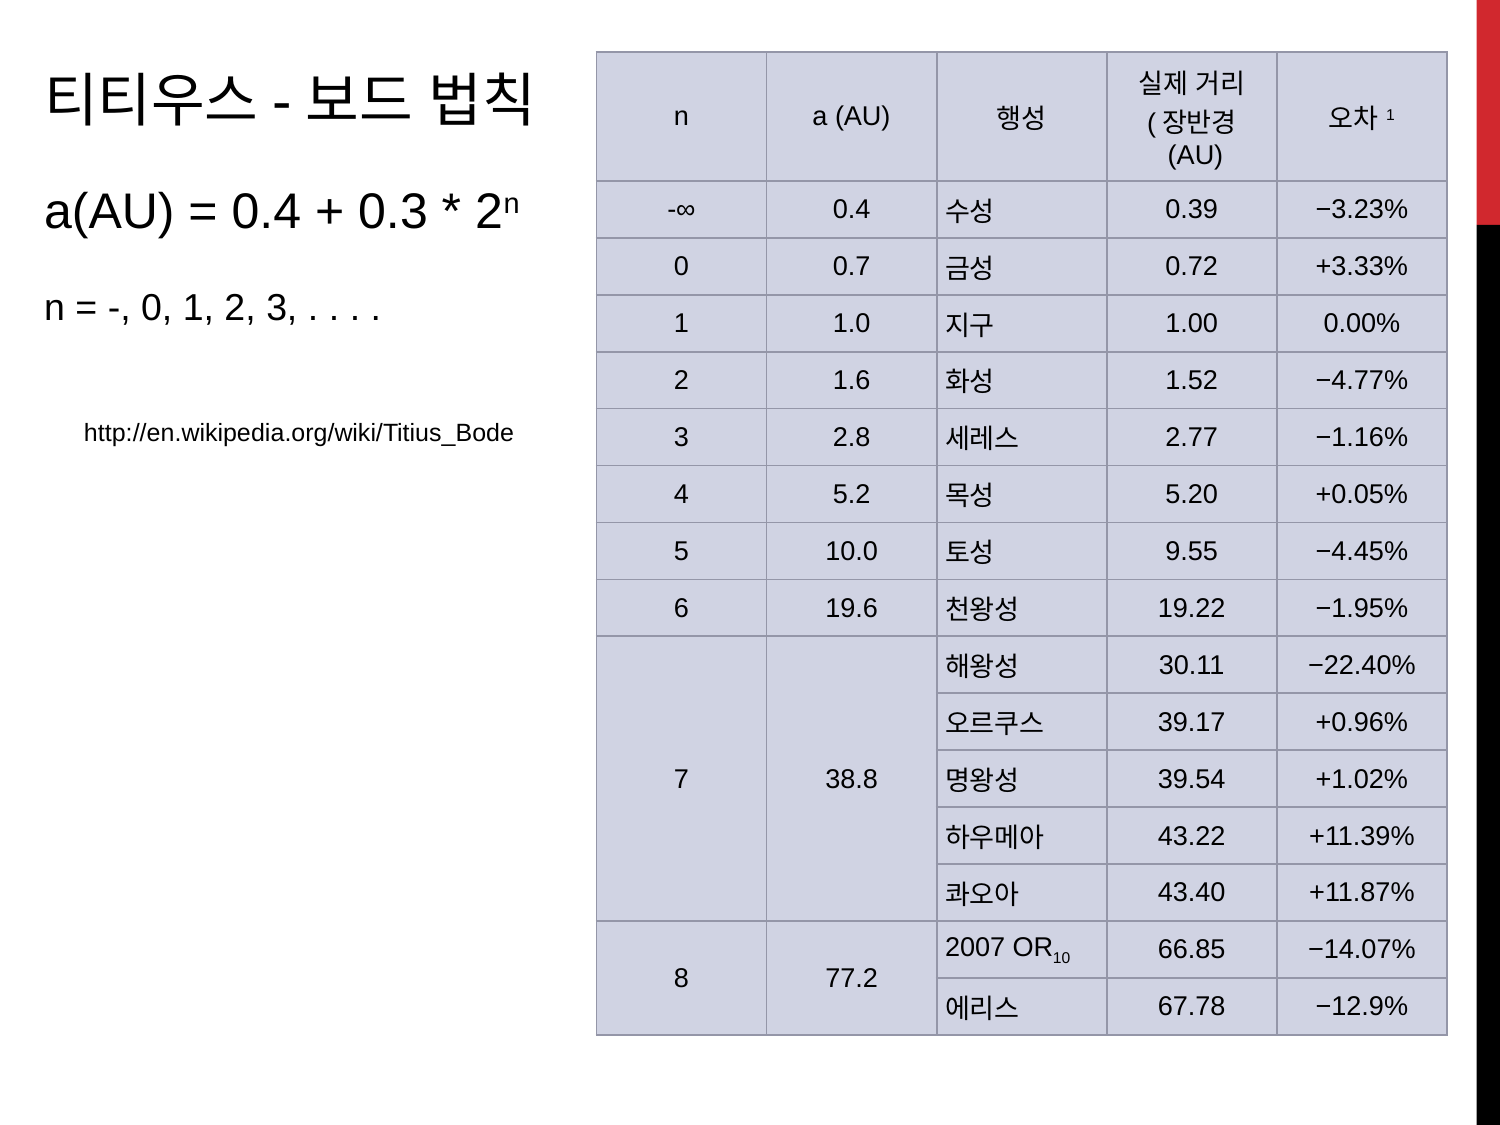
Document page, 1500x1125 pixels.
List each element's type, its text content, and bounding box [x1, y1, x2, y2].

table_cell 1.00 [1108, 296, 1276, 351]
table_cell 0.72 [1108, 239, 1276, 294]
table_cell +11.39% [1278, 808, 1446, 863]
table_cell 오르쿠스 [938, 694, 1106, 749]
table_cell 19.22 [1108, 580, 1276, 635]
table_cell 금성 [938, 239, 1106, 294]
table_cell 5.20 [1108, 466, 1276, 522]
table_cell 하우메아 [938, 808, 1106, 863]
table_cell 0.39 [1108, 182, 1276, 237]
table_cell 19.6 [767, 580, 936, 635]
table_cell −14.07% [1278, 922, 1446, 977]
table_cell 1 [597, 296, 766, 351]
table_cell +0.96% [1278, 694, 1446, 749]
table_cell 수성 [938, 182, 1106, 237]
table_cell 지구 [938, 296, 1106, 351]
table_cell 6 [597, 580, 766, 635]
table_cell +0.05% [1278, 466, 1446, 522]
table_cell 명왕성 [938, 751, 1106, 806]
table_cell 9.55 [1108, 523, 1276, 579]
table_header 오차1 [1278, 53, 1446, 180]
table_cell 38.8 [767, 637, 936, 920]
table_header 행성 [938, 53, 1106, 180]
table_cell 2007 OR10 [938, 922, 1106, 977]
table_cell 0.4 [767, 182, 936, 237]
table_cell −1.95% [1278, 580, 1446, 635]
table_cell 1.6 [767, 353, 936, 408]
table_cell −22.40% [1278, 637, 1446, 692]
table_cell 4 [597, 466, 766, 522]
table_cell 세레스 [938, 409, 1106, 465]
table_cell 39.17 [1108, 694, 1276, 749]
table_cell +11.87% [1278, 865, 1446, 920]
table_header 실제 거리 (장반경 (AU) [1108, 53, 1276, 180]
table_cell 10.0 [767, 523, 936, 579]
table_cell 콰오아 [938, 865, 1106, 920]
table_cell 8 [597, 922, 766, 1034]
table_cell 3 [597, 409, 766, 465]
table_cell 에리스 [938, 979, 1106, 1034]
table_header a (AU) [767, 53, 936, 180]
table_cell +1.02% [1278, 751, 1446, 806]
table_cell 해왕성 [938, 637, 1106, 692]
table_cell 0.7 [767, 239, 936, 294]
table_cell 43.22 [1108, 808, 1276, 863]
table_cell −12.9% [1278, 979, 1446, 1034]
table_cell 2 [597, 353, 766, 408]
table_cell 66.85 [1108, 922, 1276, 977]
table_cell 5 [597, 523, 766, 579]
table_cell 77.2 [767, 922, 936, 1034]
table_cell +3.33% [1278, 239, 1446, 294]
table_cell −4.77% [1278, 353, 1446, 408]
table_cell −1.16% [1278, 409, 1446, 465]
table_cell 0.00% [1278, 296, 1446, 351]
text_box http://en.wikipedia.org/wiki/Titius_Bode [69, 408, 531, 454]
table_cell 토성 [938, 523, 1106, 579]
table_cell 39.54 [1108, 751, 1276, 806]
table_cell −4.45% [1278, 523, 1446, 579]
table_cell 1.52 [1108, 353, 1276, 408]
table_cell 0 [597, 239, 766, 294]
table_cell -∞ [597, 182, 766, 237]
table_cell 5.2 [767, 466, 936, 522]
table_header n [597, 53, 766, 180]
table_cell 1.0 [767, 296, 936, 351]
table_cell 2.77 [1108, 409, 1276, 465]
table_cell 화성 [938, 353, 1106, 408]
table_cell 2.8 [767, 409, 936, 465]
table_cell 목성 [938, 466, 1106, 522]
table_cell 천왕성 [938, 580, 1106, 635]
table_cell −3.23% [1278, 182, 1446, 237]
table_cell 7 [597, 637, 766, 920]
table_cell 67.78 [1108, 979, 1276, 1034]
table_cell 43.40 [1108, 865, 1276, 920]
text_box [352, 287, 403, 338]
table_cell 30.11 [1108, 637, 1276, 692]
